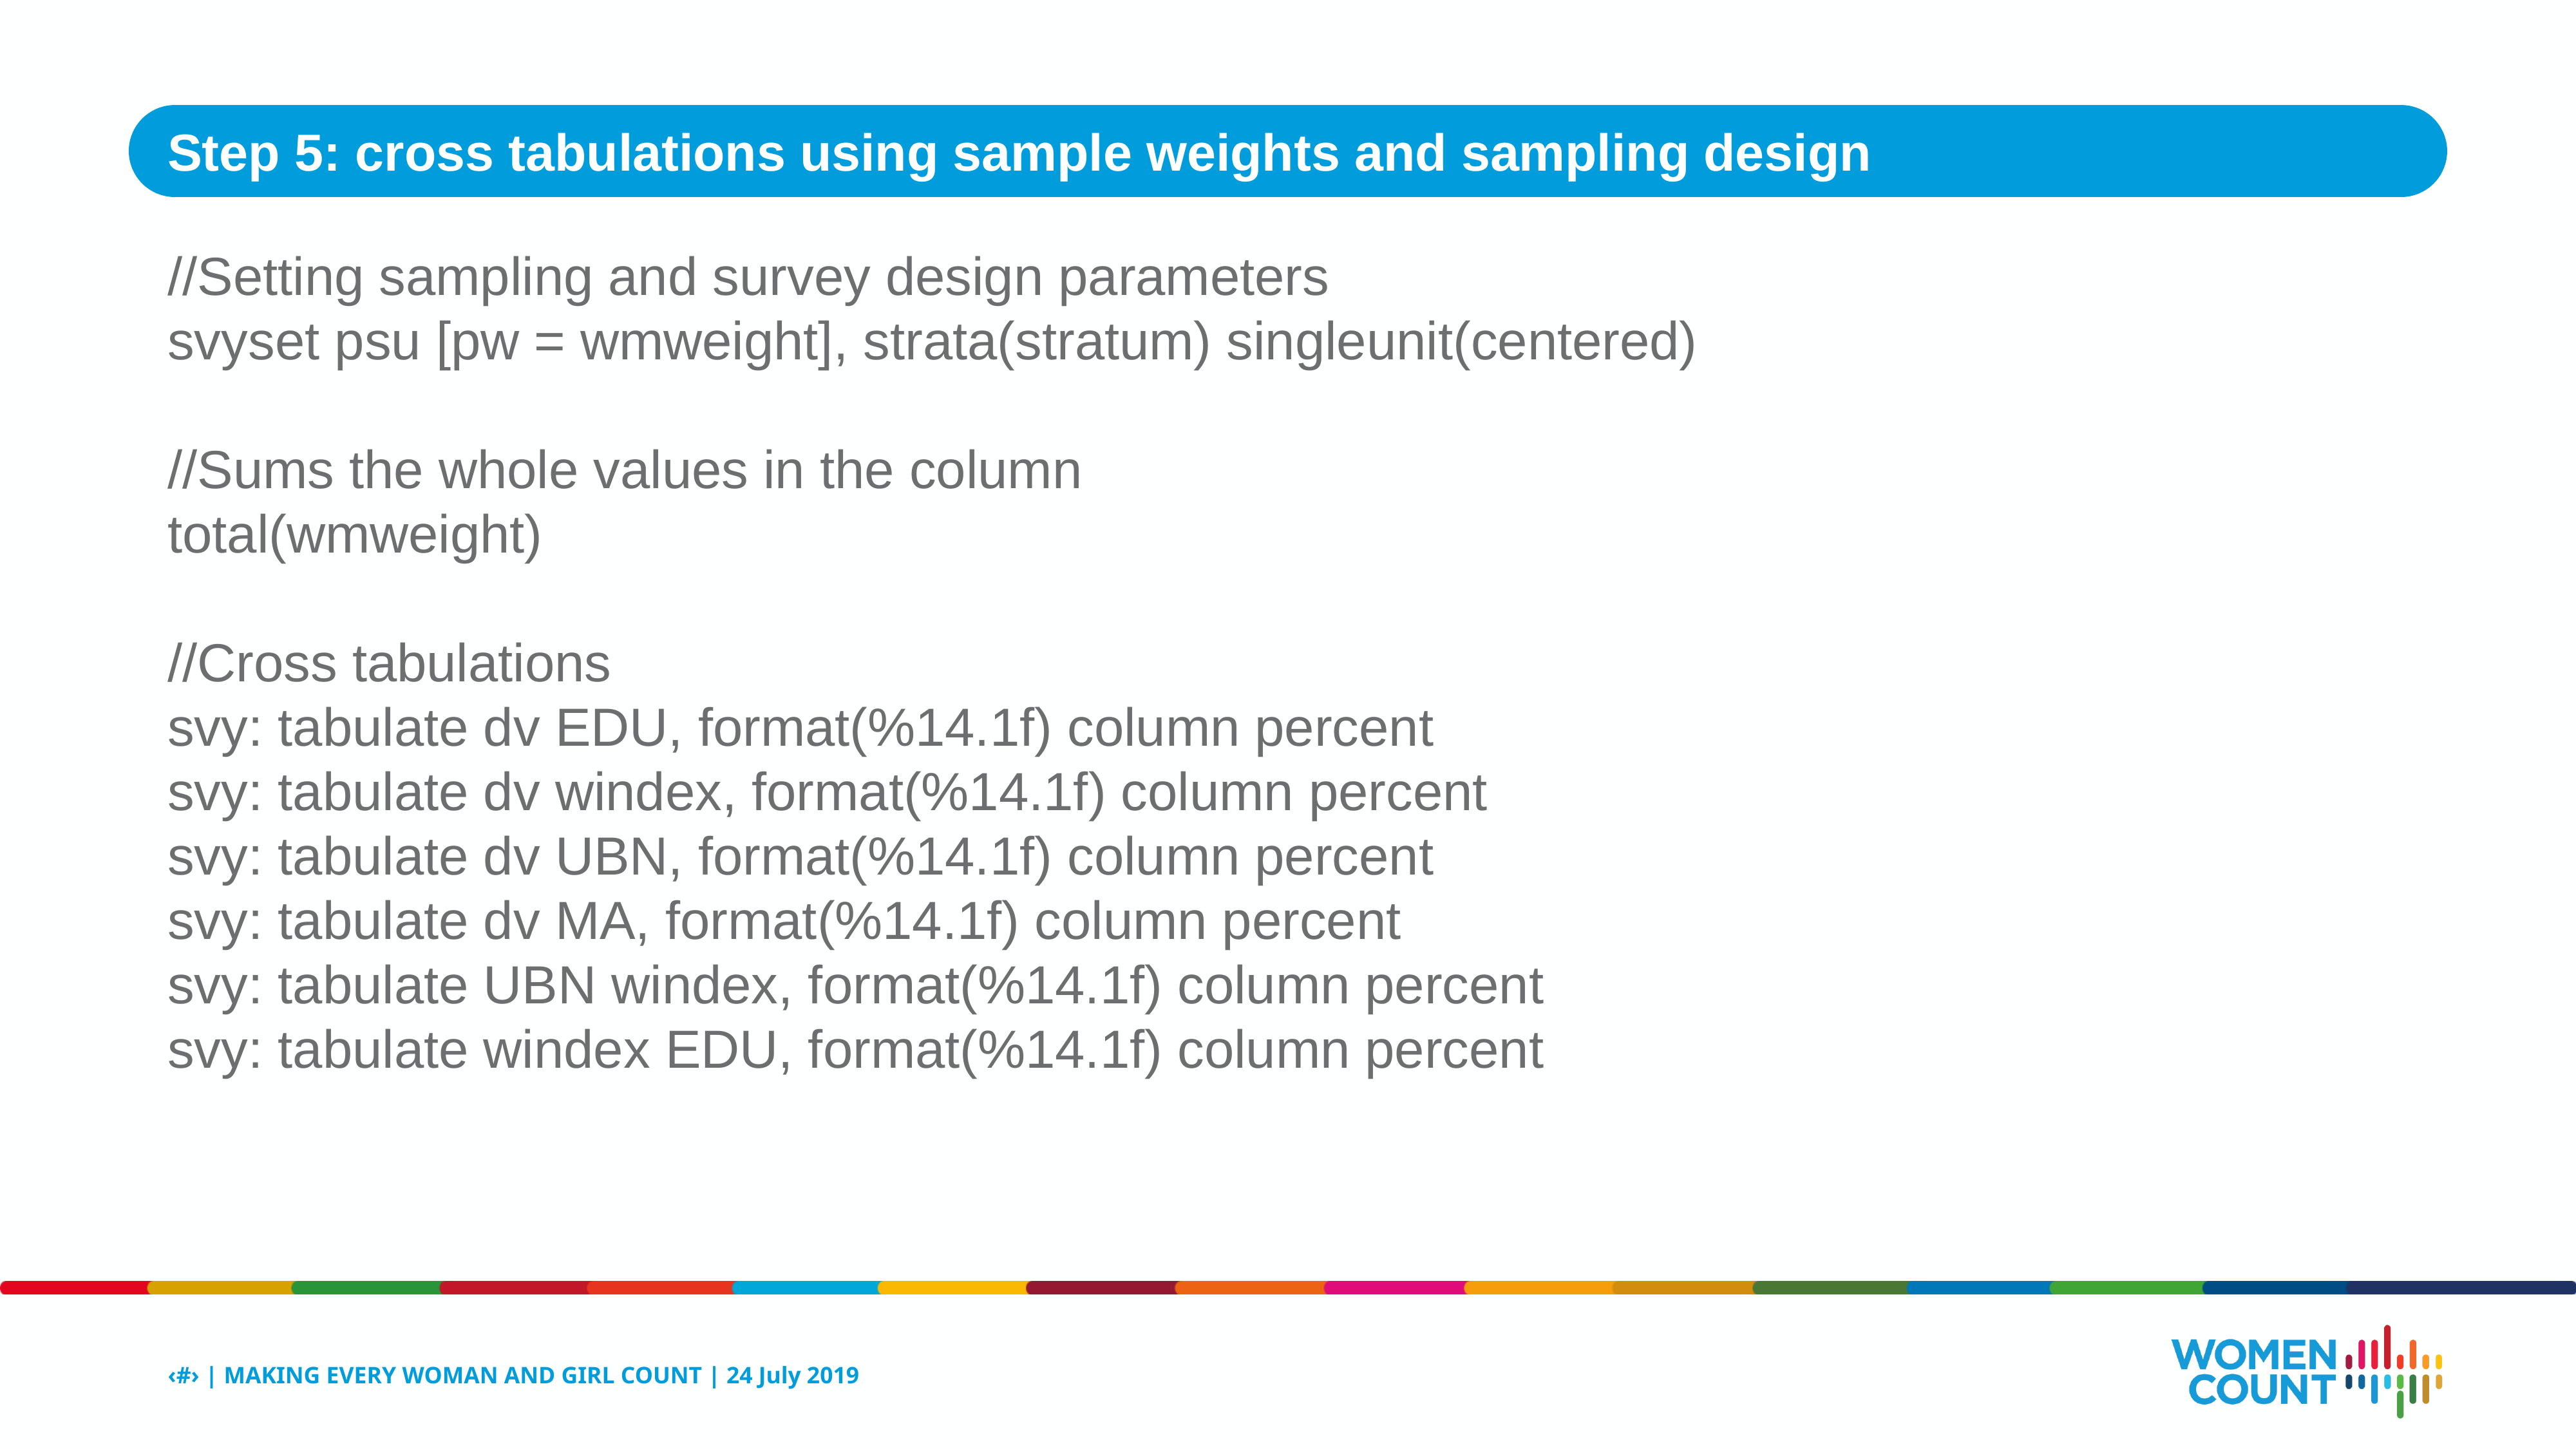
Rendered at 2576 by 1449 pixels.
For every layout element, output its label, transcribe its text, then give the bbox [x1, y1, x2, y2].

list //Setting sampling and survey design parameters svyset psu [pw = wmweight], strata(stratum) singleunit(centered) //Sums the whole values in the column total(wmweight) //Cross tabulations svy: tabulate dv EDU, format(%14.1f) column percent svy: tabulate dv windex, format(%14.1f) column percent svy: tabulate dv UBN, format(%14.1f) column percent svy: tabulate dv MA, format(%14.1f) column percent svy: tabulate UBN windex, format(%14.1f) column percent svy: tabulate windex EDU, format(%14.1f) column percent [167, 241, 2576, 1087]
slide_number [167, 1360, 1542, 1388]
list Step 5: cross tabulations using sample weights and sampling design [167, 119, 2411, 182]
